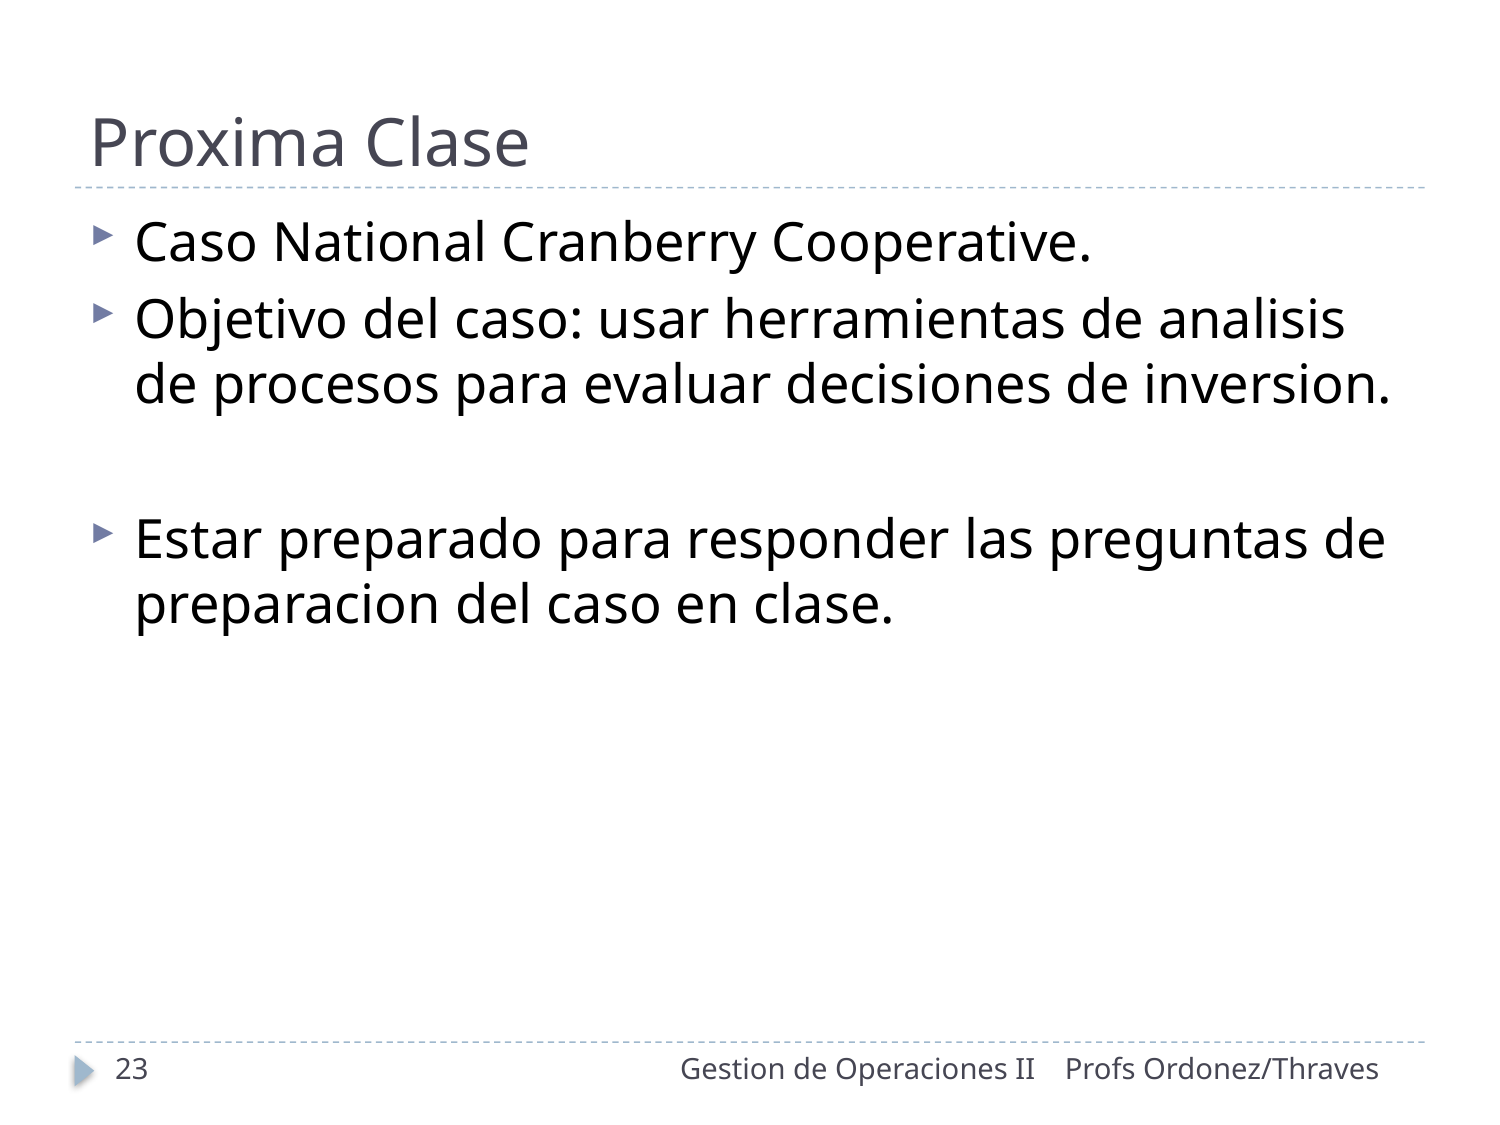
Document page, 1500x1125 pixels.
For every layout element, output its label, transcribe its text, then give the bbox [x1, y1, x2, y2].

slide_number 23 [100, 1042, 426, 1103]
title Proxima Clase [75, 24, 1425, 188]
slide_number Profs Ordonez/Thraves [1051, 1042, 1426, 1103]
list Caso National Cranberry Cooperative. Objetivo del caso: usar herramientas de analisis de procesos para evaluar decisiones de inversion. Estar preparado para responder las preguntas de preparacion del caso en clase. [75, 200, 1425, 1010]
footer Gestion de Operaciones II [475, 1042, 1051, 1103]
